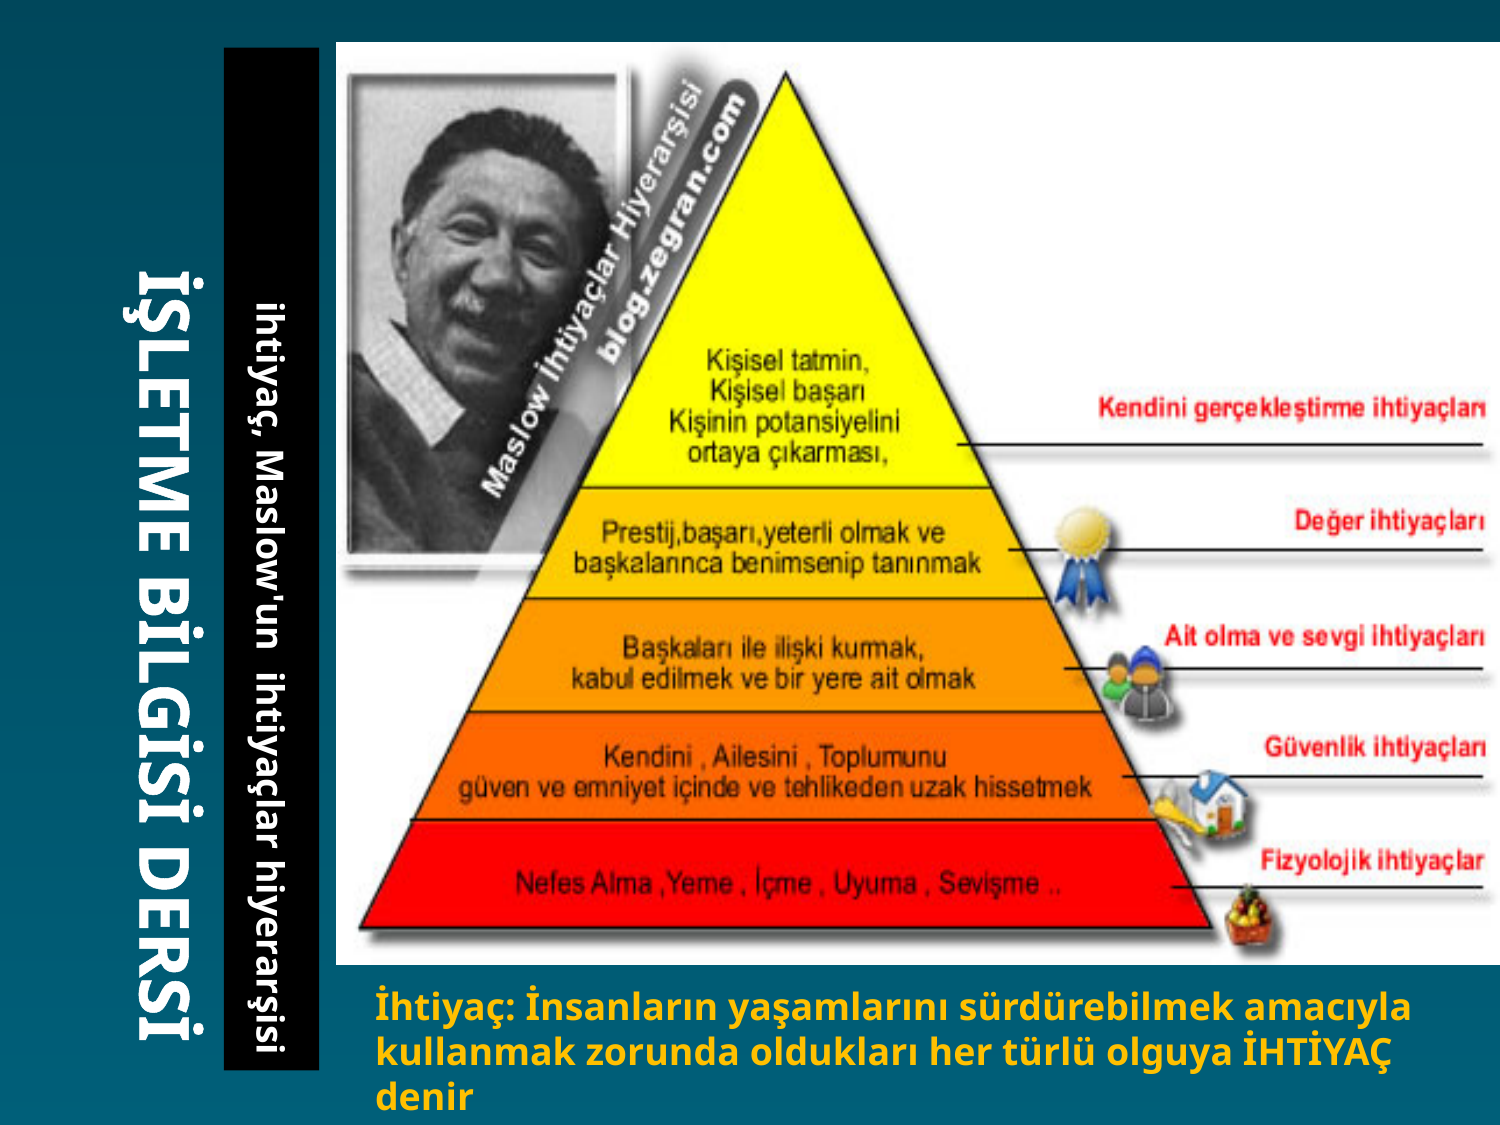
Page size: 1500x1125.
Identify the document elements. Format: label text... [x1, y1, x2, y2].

list ihtiyaç, Maslow'un ihtiyaçlar hiyerarşisi [223, 47, 320, 1071]
title İŞLETME BİLGİSİ DERSİ [40, 47, 216, 1058]
picture [337, 43, 1500, 964]
text_box İhtiyaç: İnsanların yaşamlarını sürdürebilmek amacıyla kullanmak zorunda oldukları her türlü olguya İHTİYAÇ denir [360, 975, 1500, 1125]
